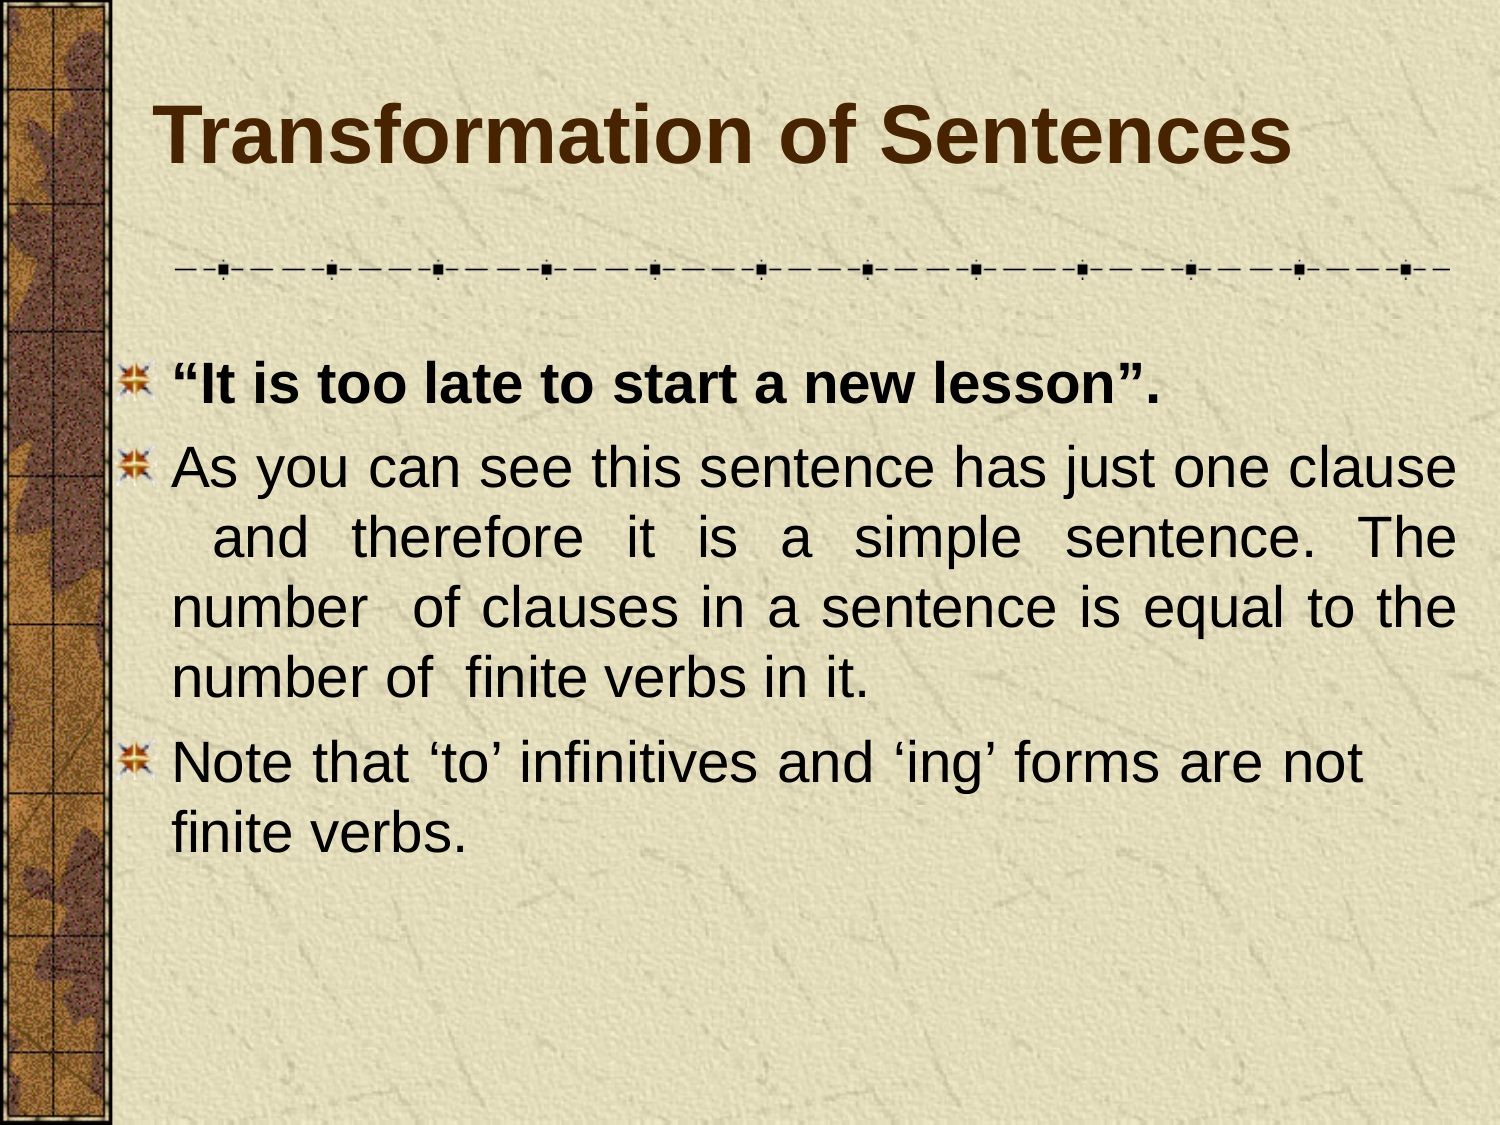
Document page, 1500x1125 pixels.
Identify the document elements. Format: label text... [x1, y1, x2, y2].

text_box [114, 737, 158, 780]
text_box “It is too late to start a new lesson”. As you can see this sentence has just one clause and therefore it is a simple sentence. The number of clauses in a sentence is equal to the number of finite verbs in it. Note that ‘to’ infinitives and ‘ing’ forms are not finite verbs. [168, 328, 1459, 864]
title Transformation of Sentences [150, 77, 1305, 268]
picture [0, 0, 1500, 1125]
text_box [114, 443, 158, 486]
text_box [114, 358, 158, 401]
